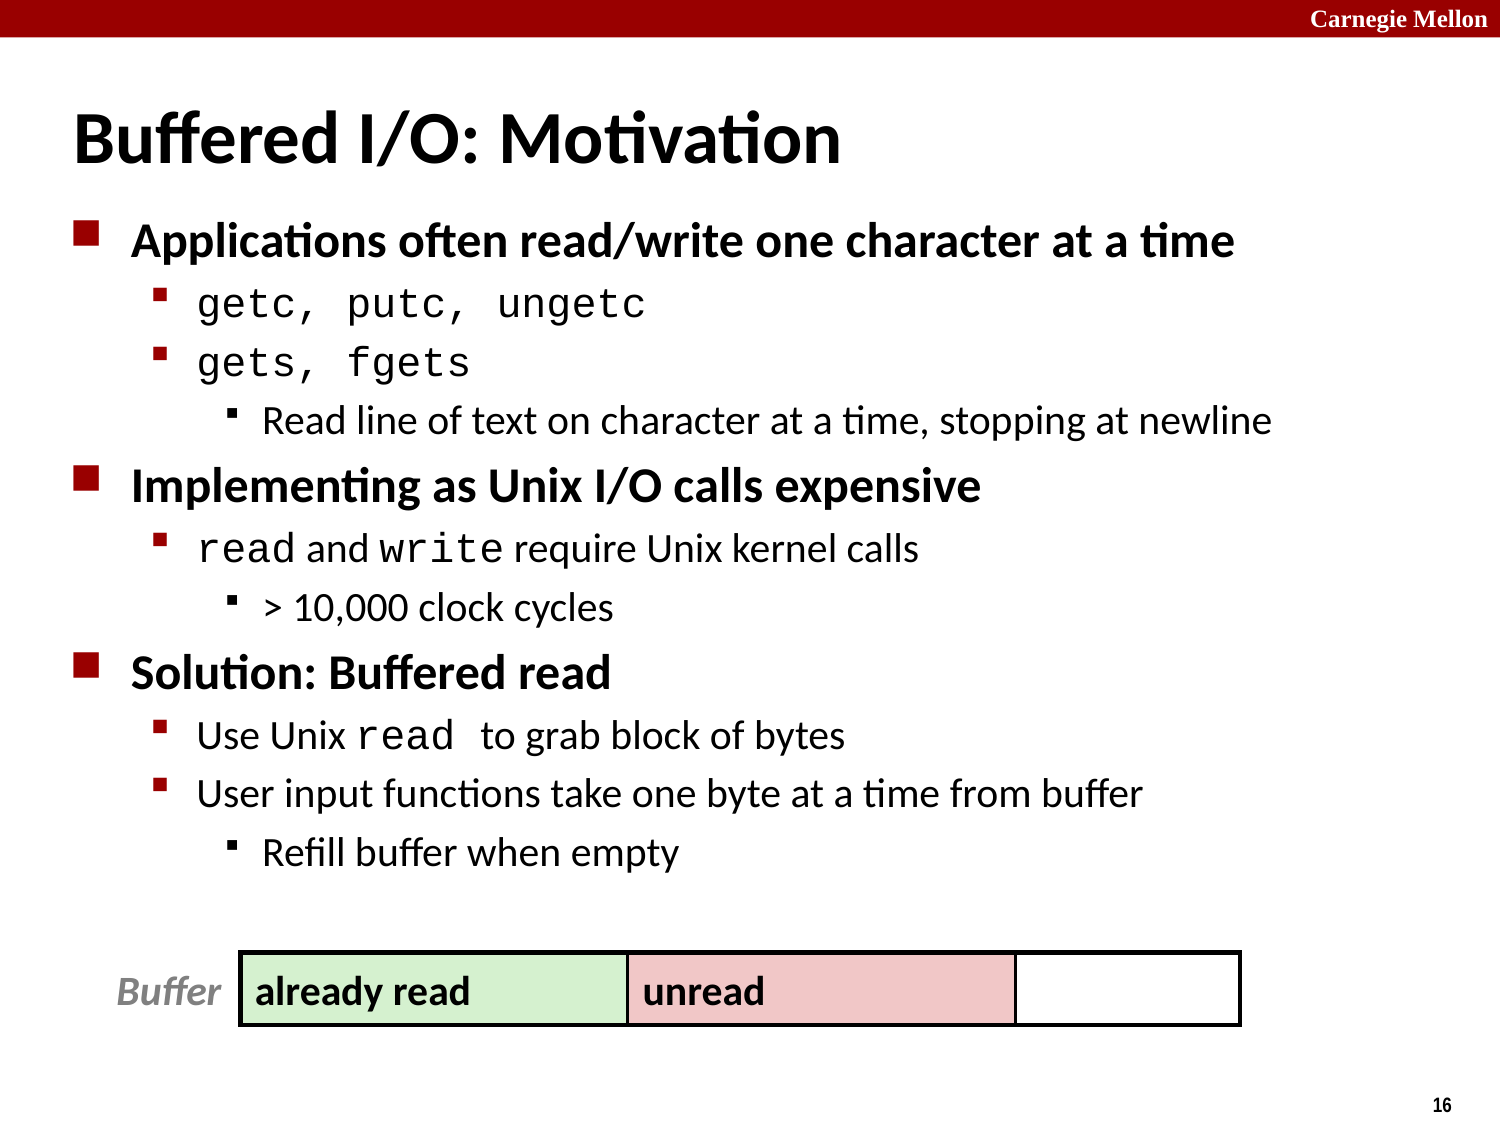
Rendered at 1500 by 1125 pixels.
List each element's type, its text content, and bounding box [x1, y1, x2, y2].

text_box [240, 952, 1241, 1025]
title Buffered I/O: Motivation [58, 71, 1305, 197]
list Applications often read/write one character at a time getc, putc, ungetc gets, fgets Read line of text on character at a time, stopping at newline Implementing as Unix I/O calls expensive read and write require Unix kernel calls > 10,000 clock cycles Solution: Buffered read Use Unix read to grab block of bytes User input functions take one byte at a time from buffer Refill buffer when empty [59, 199, 1423, 913]
text_box Buffer [101, 956, 237, 1022]
